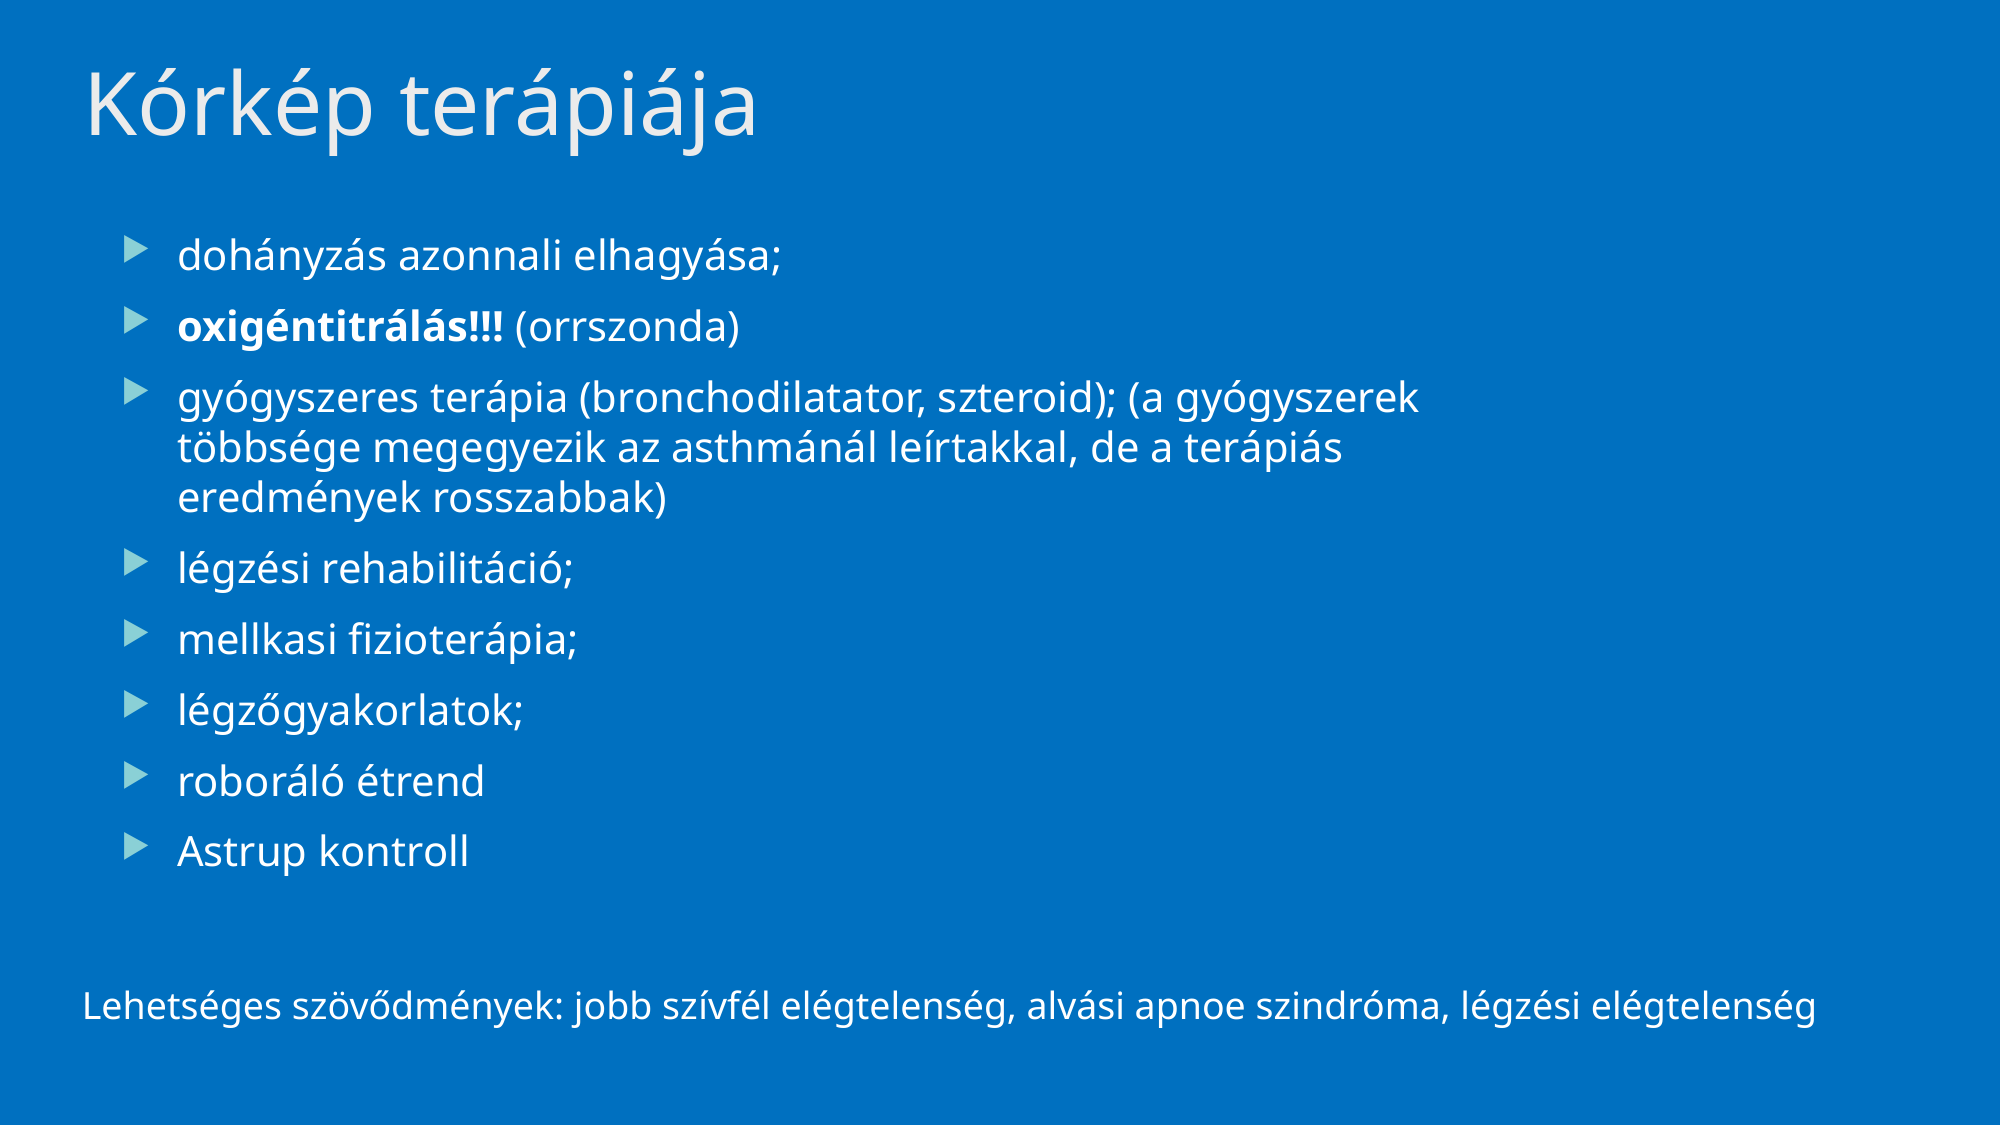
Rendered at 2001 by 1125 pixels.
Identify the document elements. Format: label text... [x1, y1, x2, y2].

list dohányzás azonnali elhagyása; oxigéntitrálás!!! (orrszonda) gyógyszeres terápia (bronchodilatator, szteroid); (a gyógyszerek többsége megegyezik az asthmánál leírtakkal, de a terápiás eredmények rosszabbak) légzési rehabilitáció; mellkasi fizioterápia; légzőgyakorlatok; roboráló étrend Astrup kontroll [106, 221, 1574, 910]
text_box Lehetséges szövődmények: jobb szívfél elégtelenség, alvási apnoe szindróma, légzési elégtelenség [67, 974, 2000, 1080]
title Kórkép terápiája [68, 40, 1612, 271]
